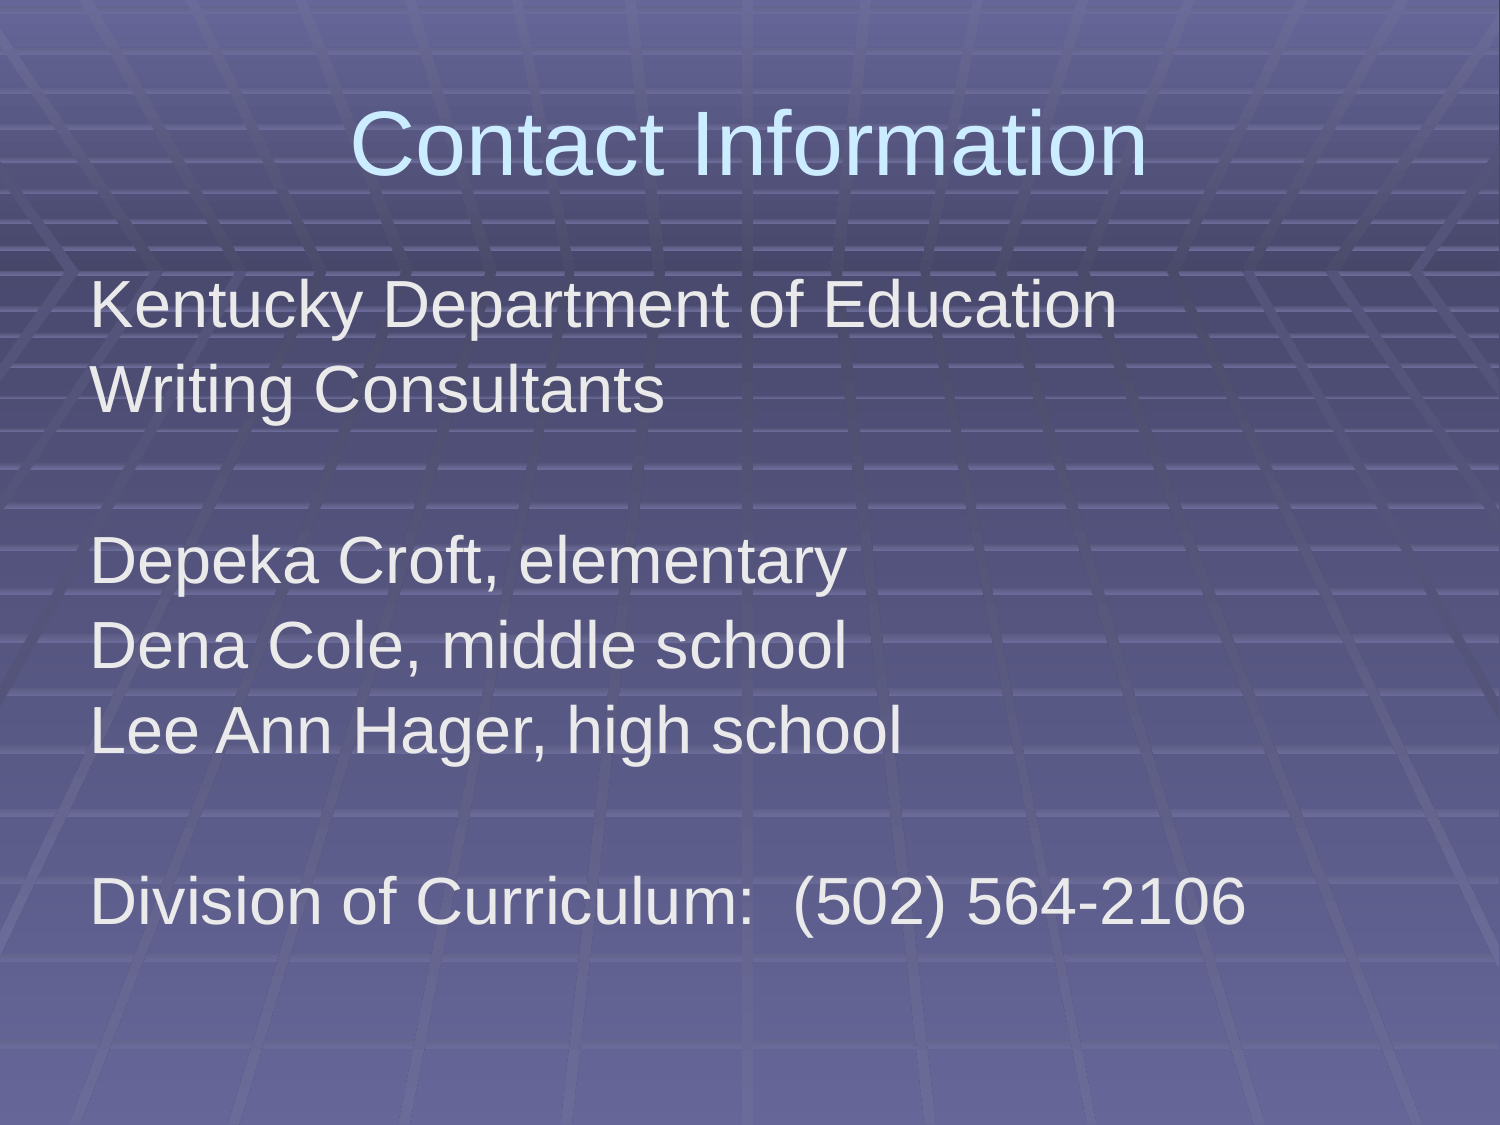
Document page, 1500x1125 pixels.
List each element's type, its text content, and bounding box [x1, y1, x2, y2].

title Contact Information [74, 44, 1425, 233]
list Kentucky Department of Education Writing Consultants Depeka Croft, elementary Dena Cole, middle school Lee Ann Hager, high school Division of Curriculum: (502) 564-2106 [74, 261, 1425, 1001]
